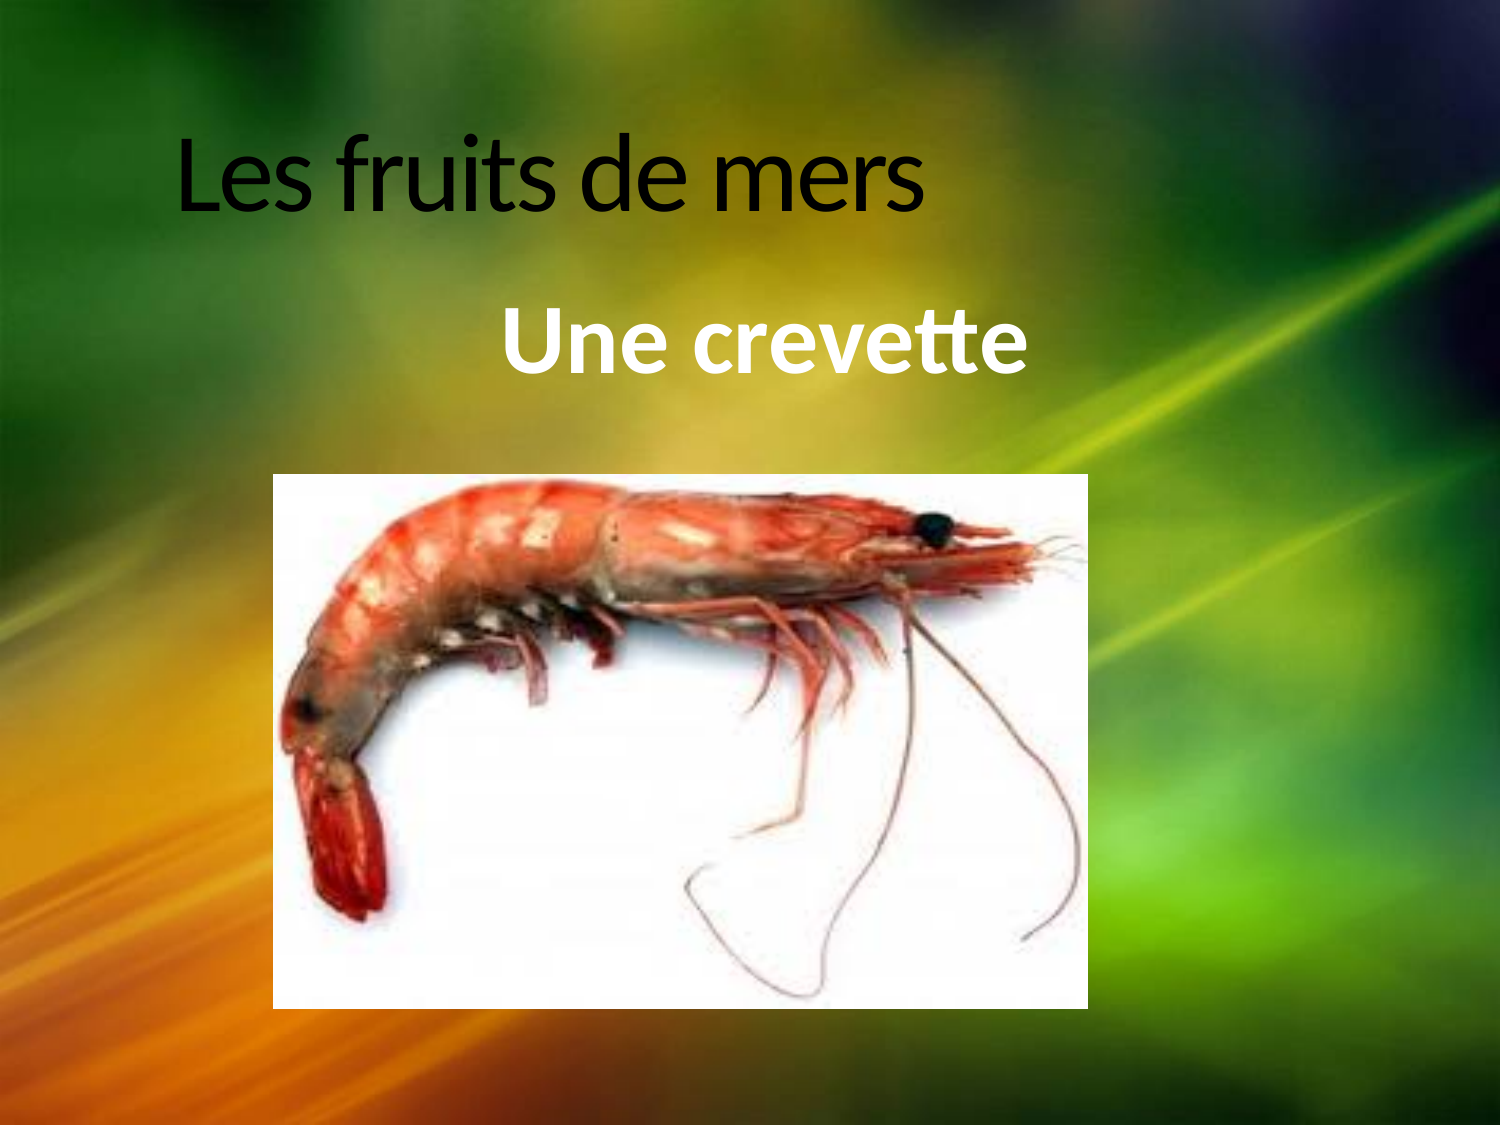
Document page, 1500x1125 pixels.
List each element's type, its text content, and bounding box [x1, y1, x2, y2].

picture [0, 0, 1500, 1125]
subtitle Une crevette [150, 287, 1380, 488]
title Les fruits de mers [174, 50, 1331, 287]
